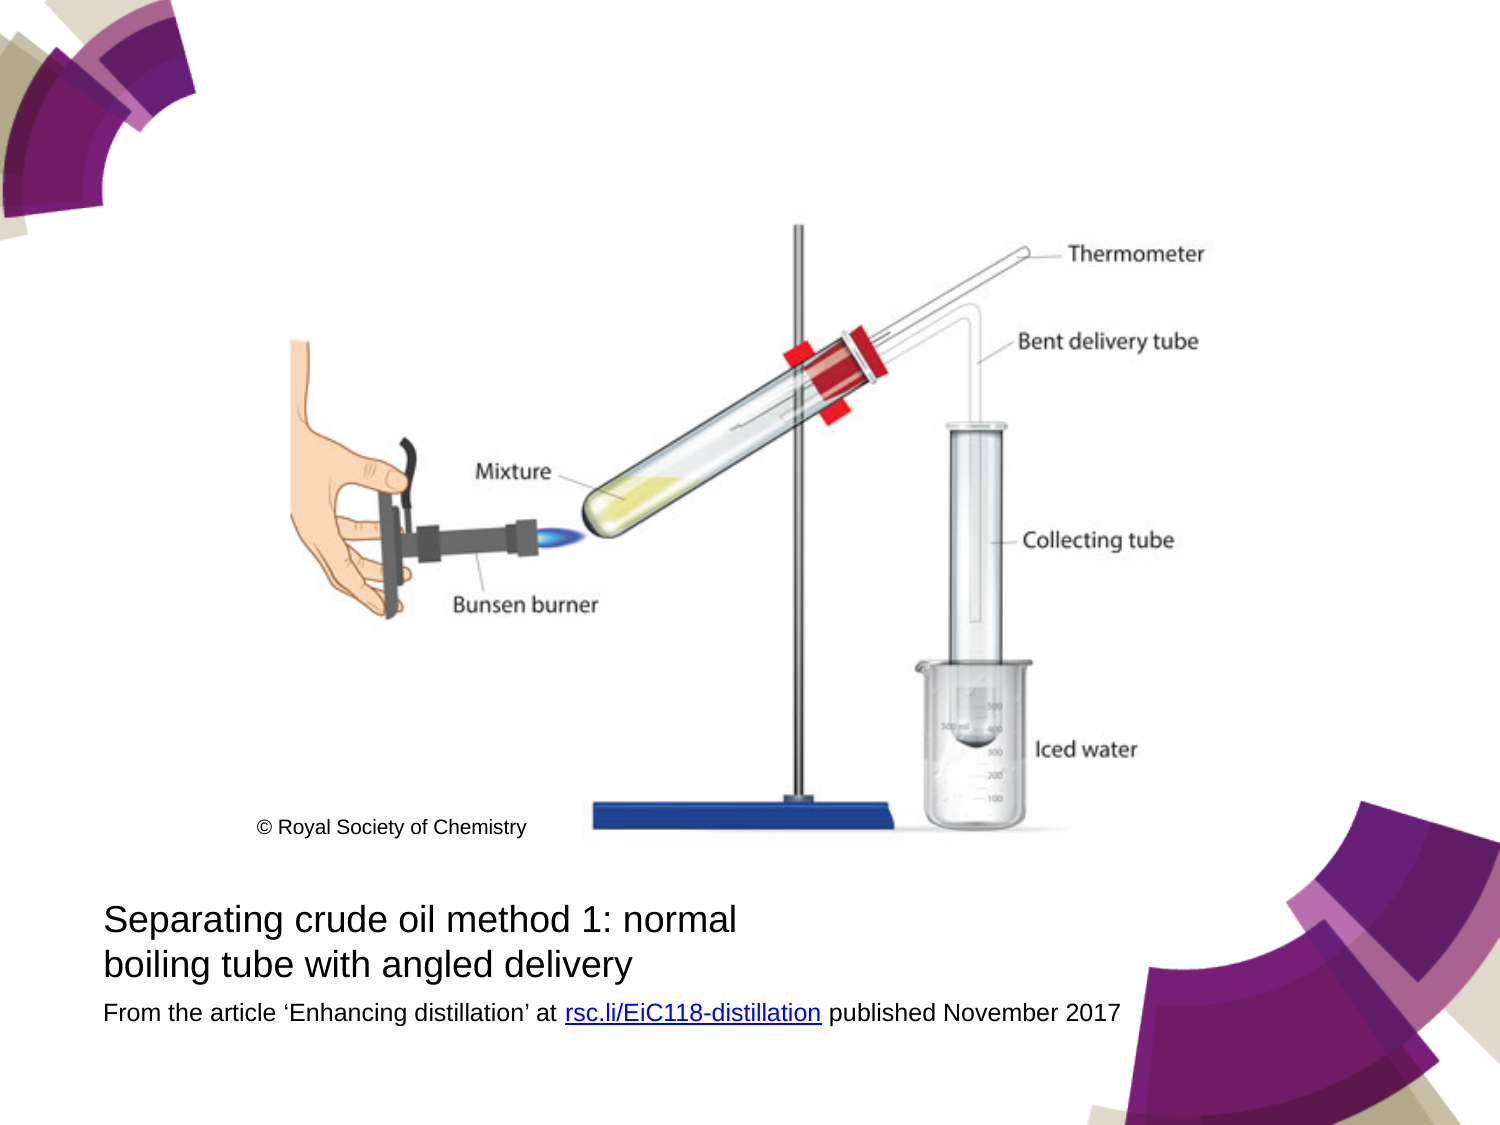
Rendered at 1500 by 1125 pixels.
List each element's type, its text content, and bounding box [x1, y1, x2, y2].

text_box Separating crude oil method 1: normal boiling tube with angled delivery [88, 887, 857, 993]
text_box © Royal Society of Chemistry [242, 806, 283, 847]
picture [0, 0, 1500, 1125]
text_box From the article ‘Enhancing distillation’ at rsc.li/EiC118-distillation published November 2017 [88, 989, 1140, 1035]
